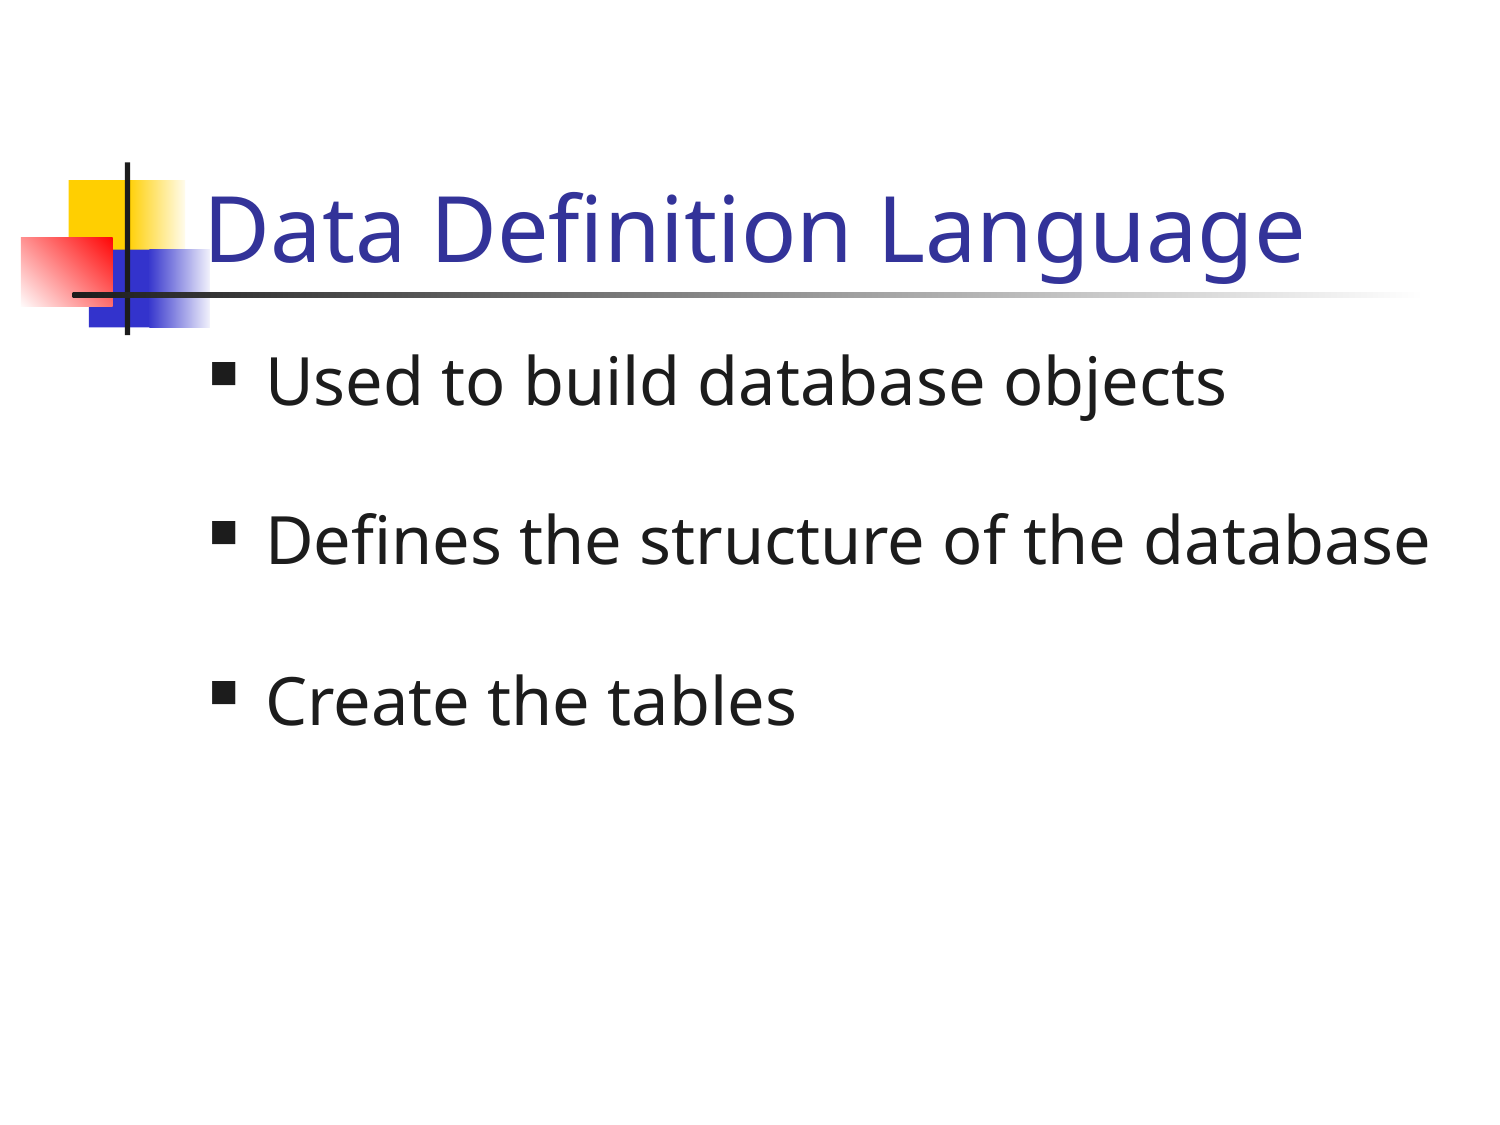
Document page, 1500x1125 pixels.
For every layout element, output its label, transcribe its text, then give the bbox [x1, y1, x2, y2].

list Used to build database objects Defines the structure of the database Create the tables [193, 331, 1469, 1006]
title Data Definition Language [188, 101, 1468, 289]
